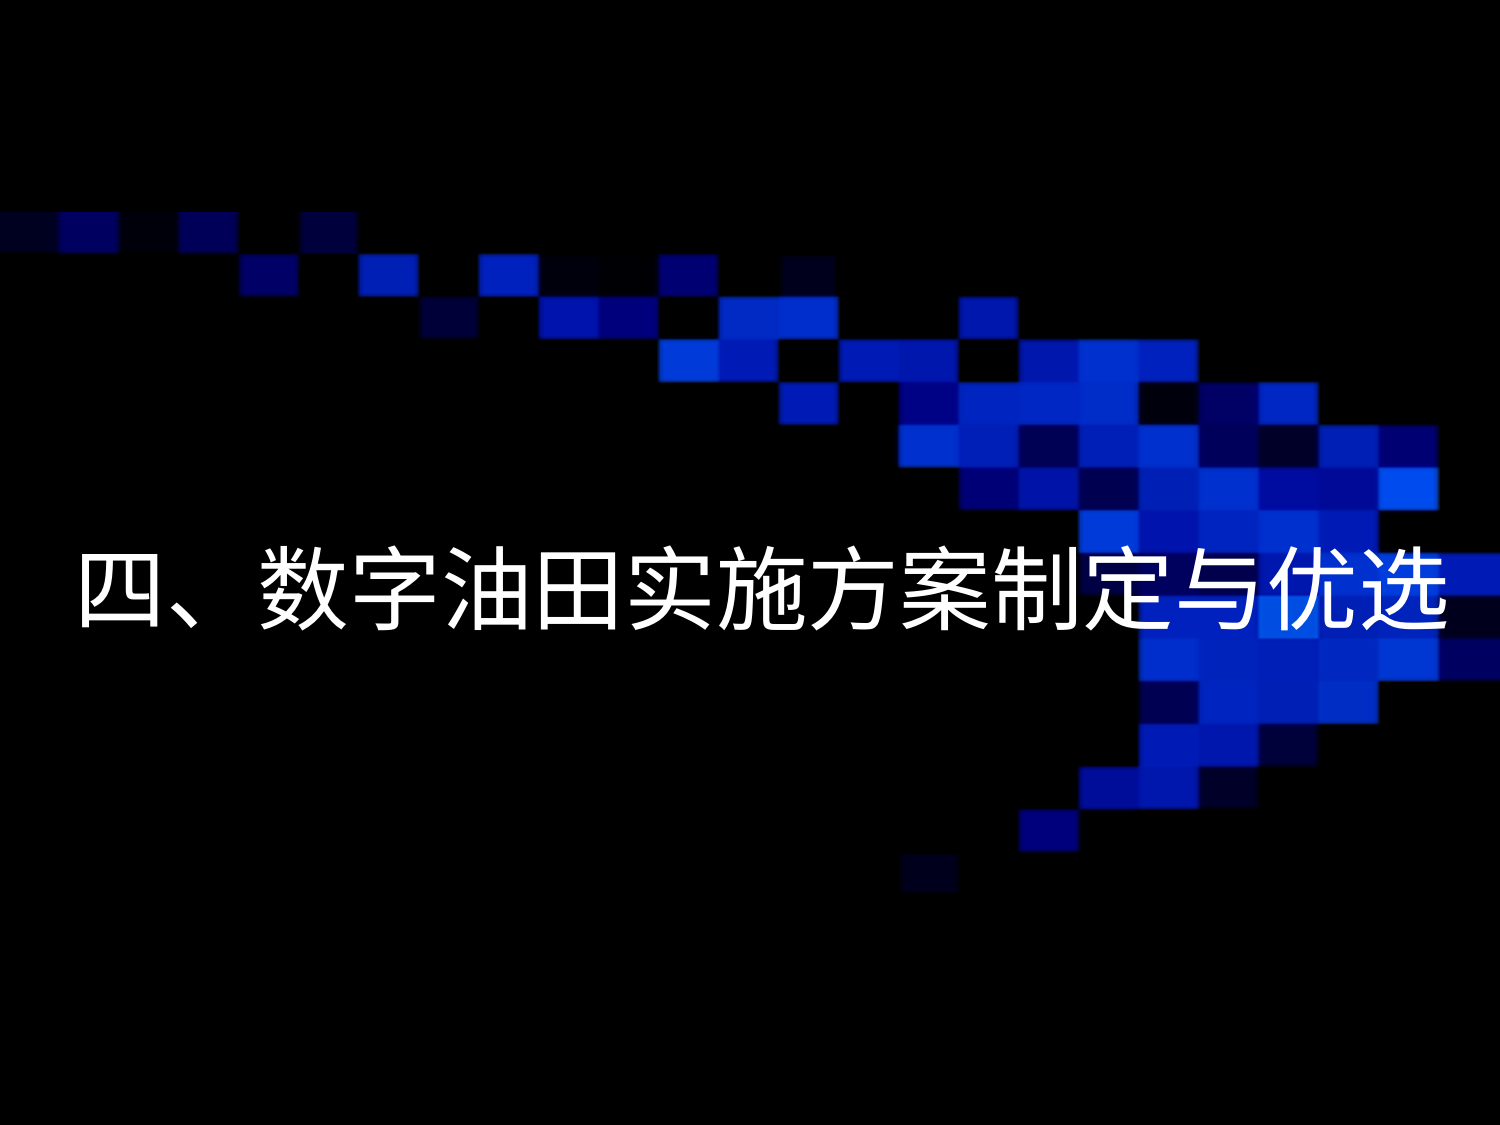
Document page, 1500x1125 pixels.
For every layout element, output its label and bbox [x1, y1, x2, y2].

text_box [0, 0, 1500, 1125]
